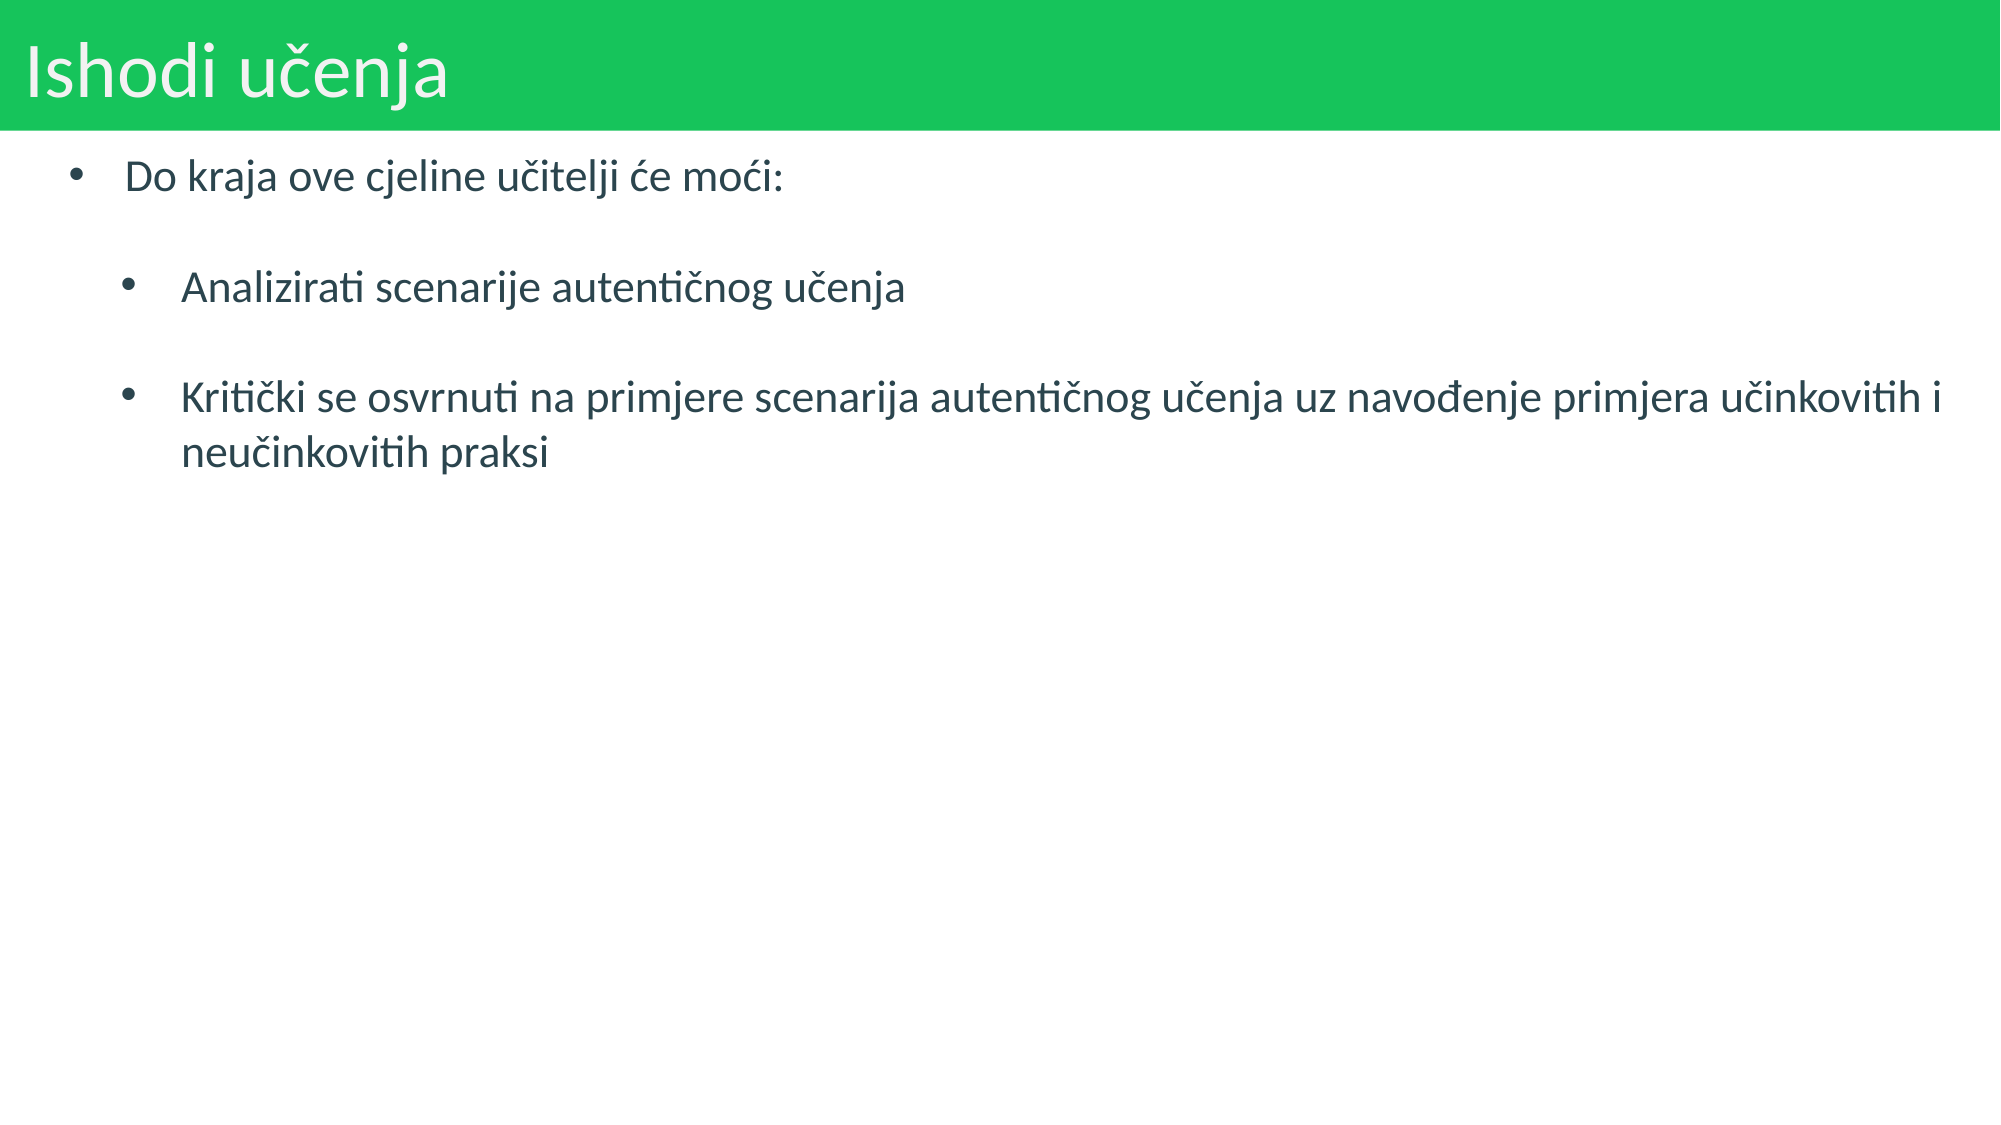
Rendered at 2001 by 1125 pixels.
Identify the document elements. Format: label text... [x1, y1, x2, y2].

title Ishodi učenja [16, 13, 1976, 131]
list Do kraja ove cjeline učitelji će moći: Analizirati scenarije autentičnog učenja Kritički se osvrnuti na primjere scenarija autentičnog učenja uz navođenje primjera učinkovitih i neučinkovitih praksi [16, 144, 1976, 1108]
